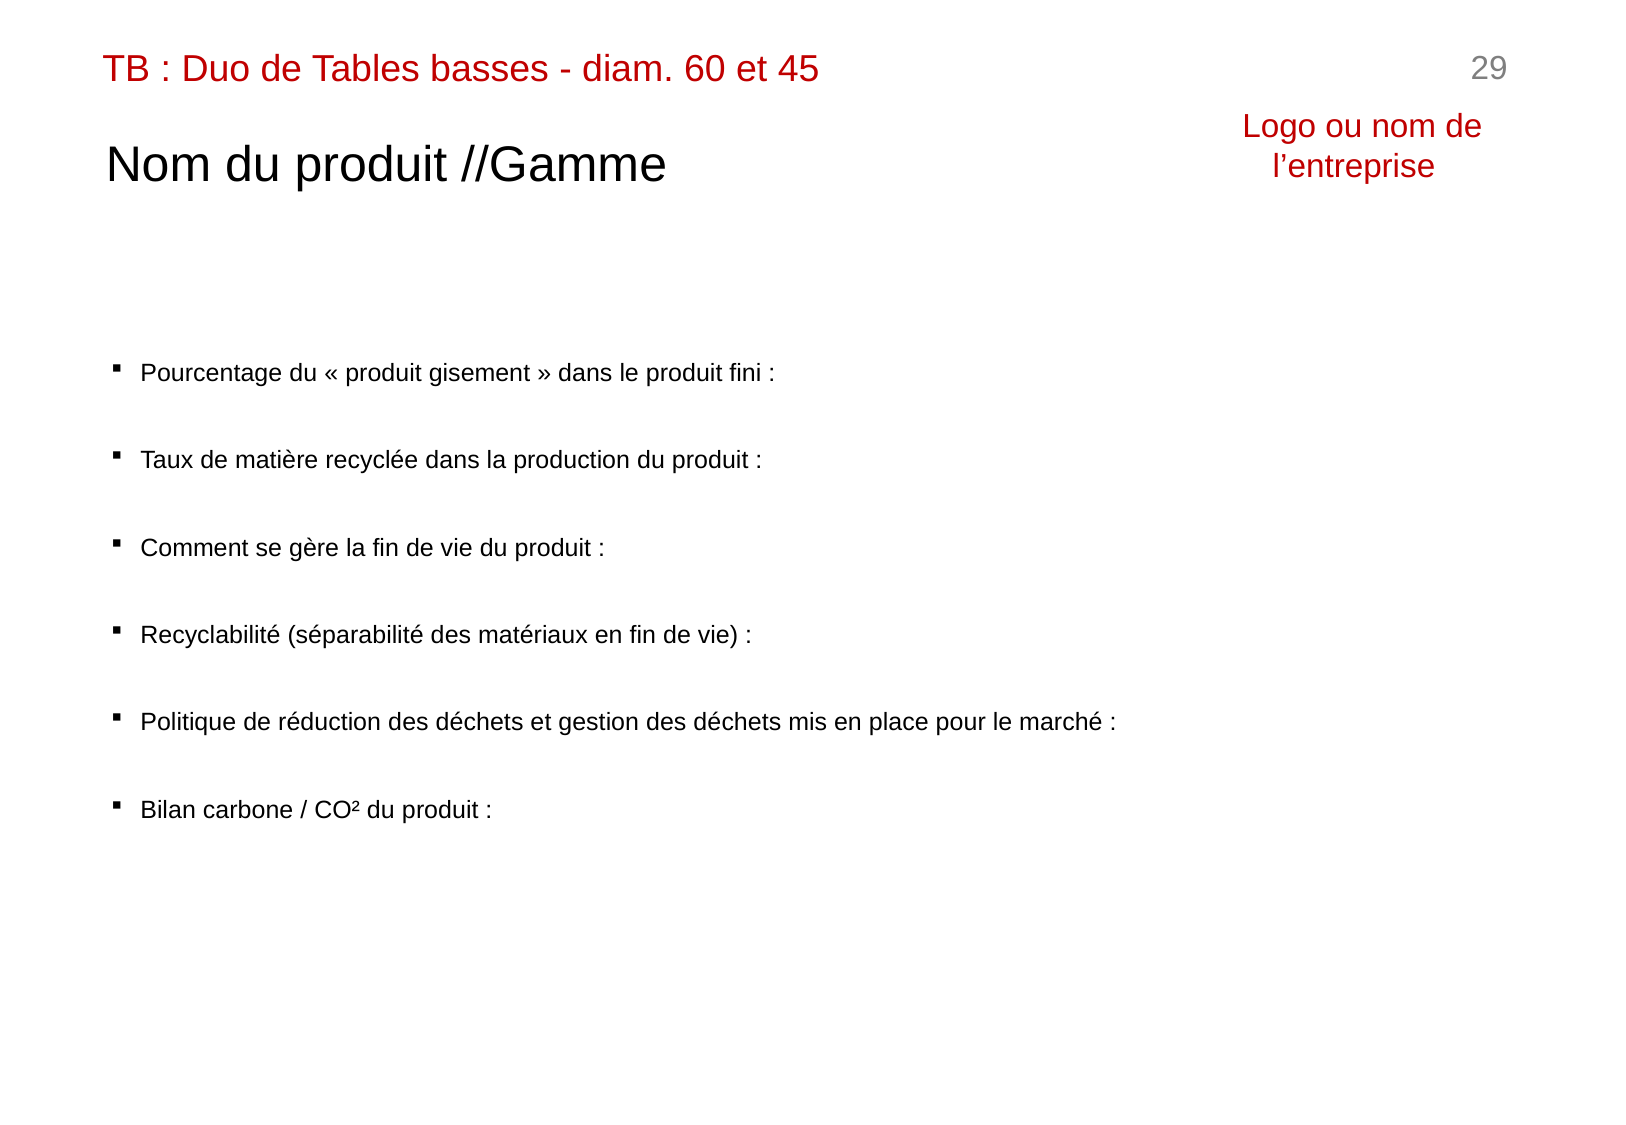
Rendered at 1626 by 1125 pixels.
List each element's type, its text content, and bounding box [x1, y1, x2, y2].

slide_number 29 [1426, 19, 1523, 91]
text_box Logo ou nom de l’entreprise [1141, 91, 1567, 197]
title TB : Duo de Tables basses - diam. 60 et 45 [102, 19, 1426, 109]
text_box Pourcentage du « produit gisement » dans le produit fini : Taux de matière recyclée dans la production du produit : Comment se gère la fin de vie du produit : Recyclabilité (séparabilité des matériaux en fin de vie) : Politique de réduction des déchets et gestion des déchets mis en place pour le marché : Bilan carbone / CO² du produit : [81, 304, 1333, 1067]
list Nom du produit //Gamme [91, 109, 1523, 215]
